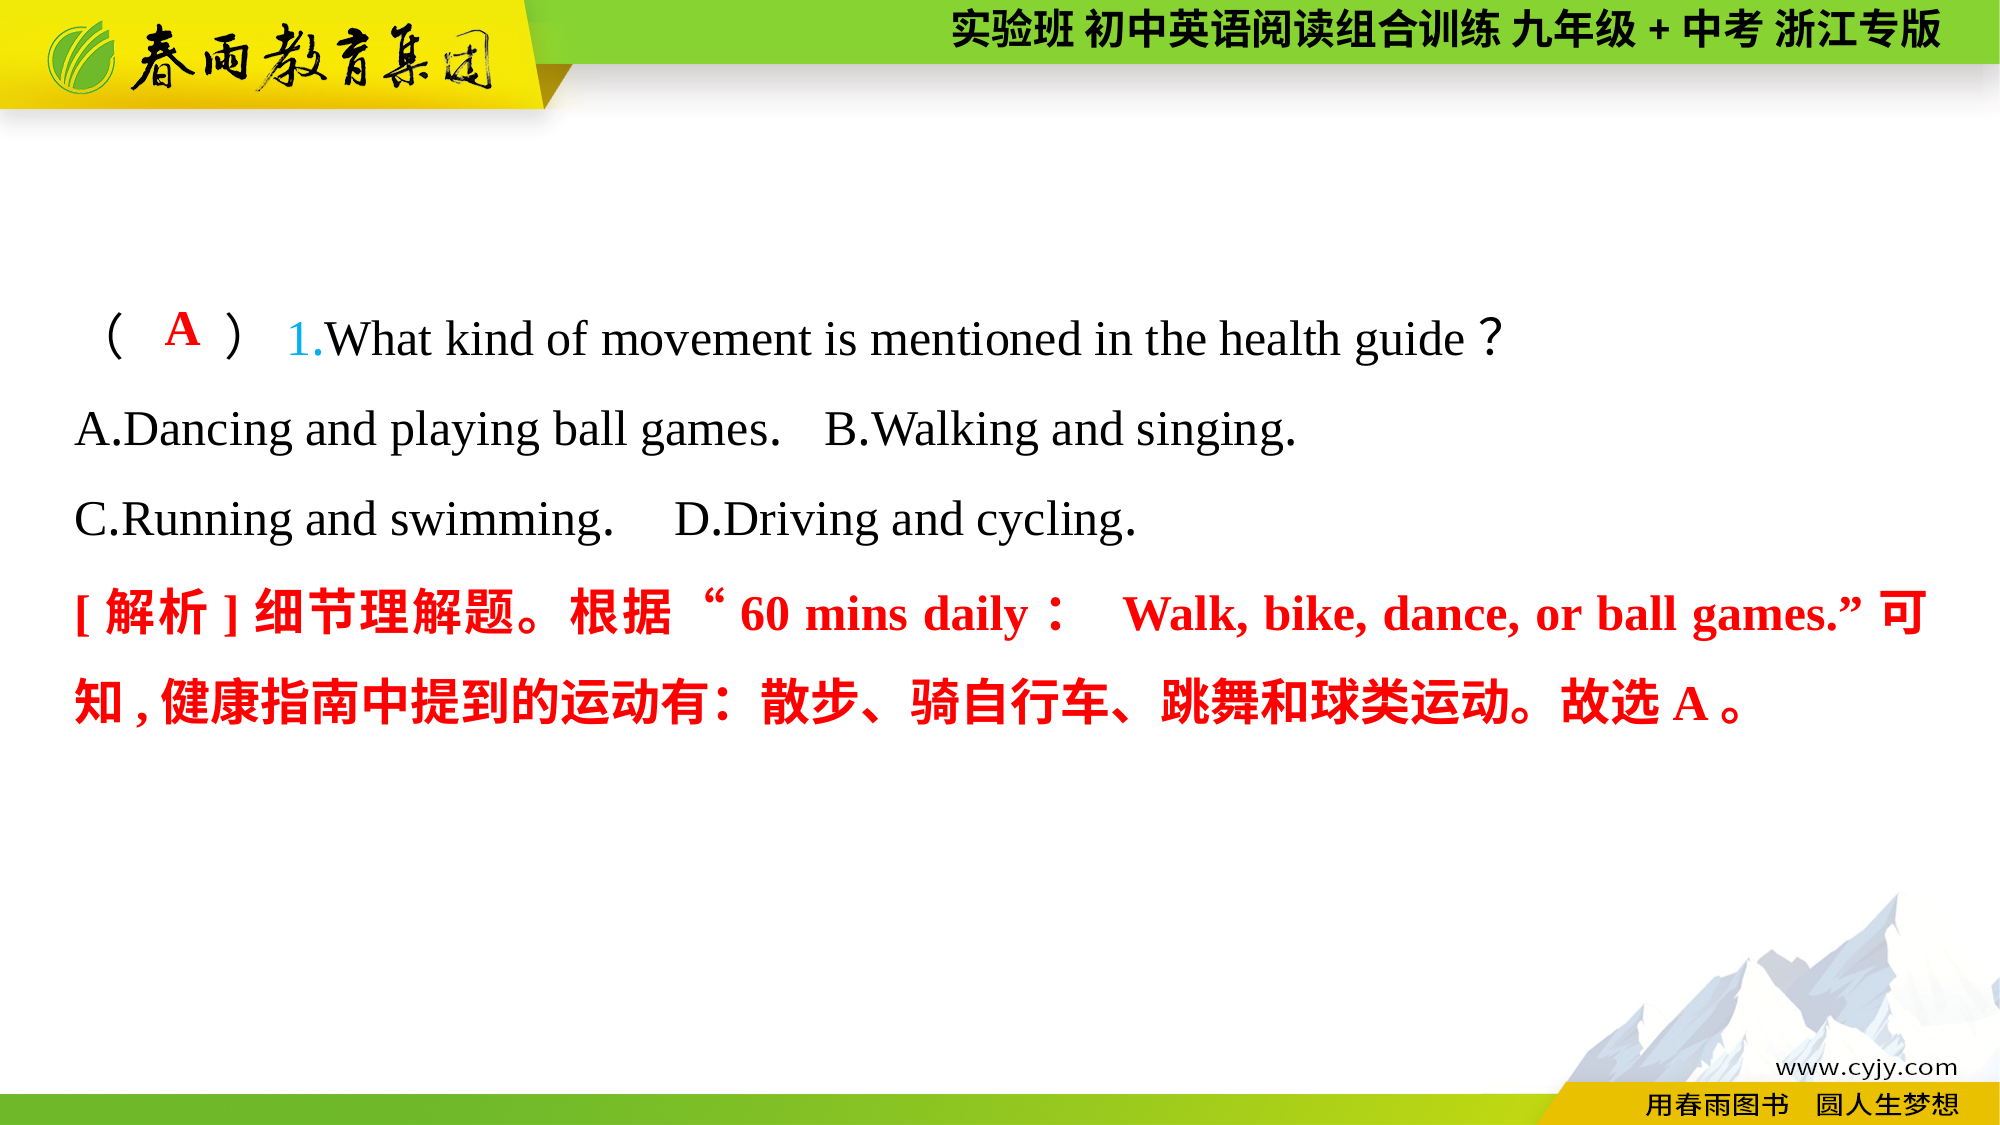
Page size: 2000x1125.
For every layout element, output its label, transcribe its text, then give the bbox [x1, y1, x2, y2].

text_box [解析]细节理解题。根据“60 mins daily： Walk, bike, dance, or ball games.”可知,健康指南中提到的运动有：散步、骑自行车、跳舞和球类运动。故选A。 [59, 542, 1944, 738]
list （ ）1.What kind of movement is mentioned in the health guide？ A.Dancing and playing ball games. B.Walking and singing. C.Running and swimming. D.Driving and cycling. [59, 267, 1944, 542]
text_box A [149, 288, 216, 363]
picture [0, 0, 2000, 1125]
